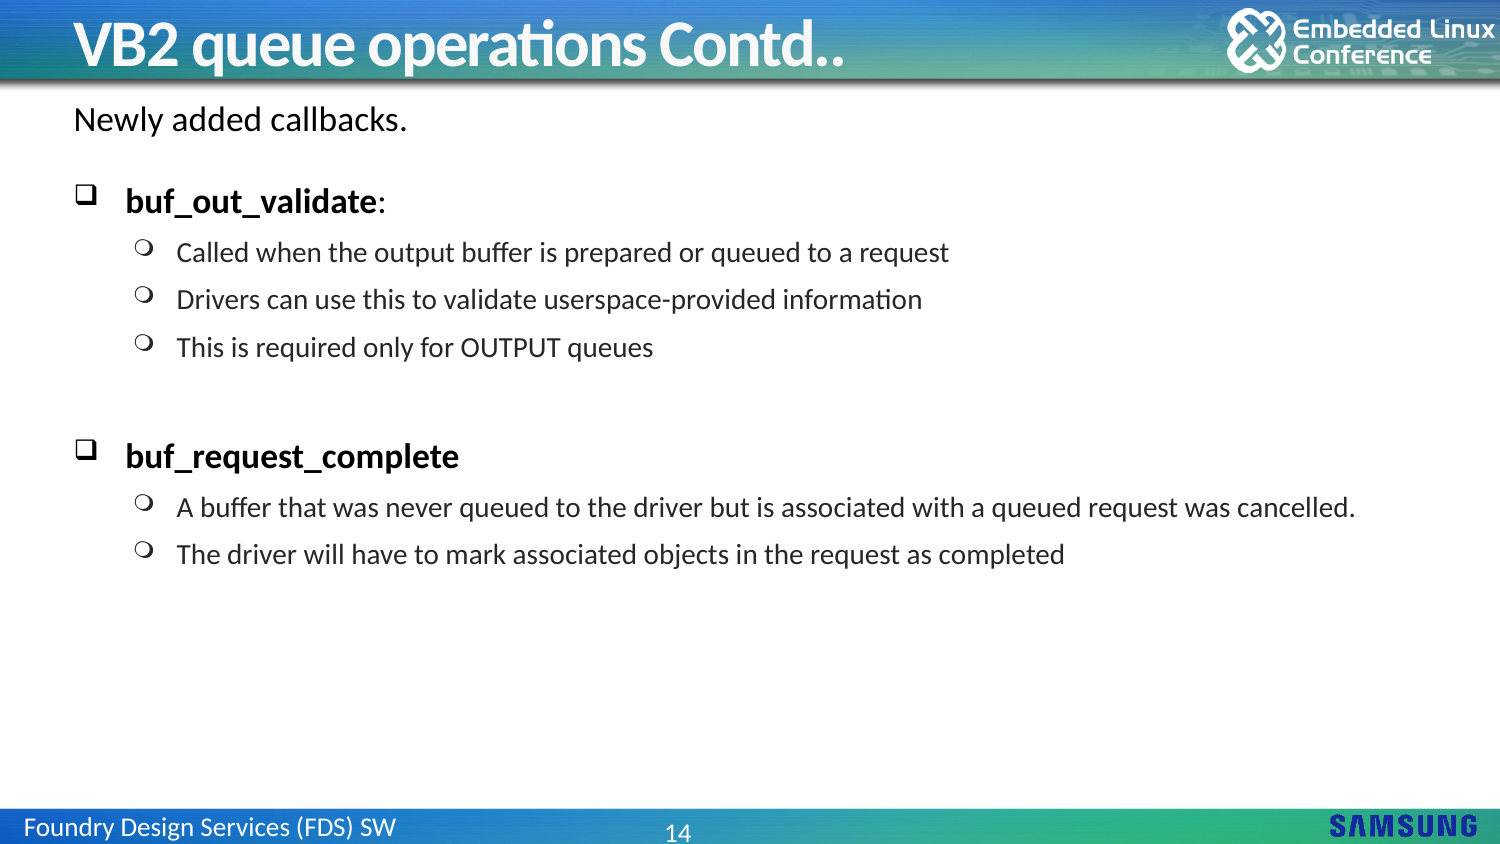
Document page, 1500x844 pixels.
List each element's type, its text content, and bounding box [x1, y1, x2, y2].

title VB2 queue operations Contd.. [58, 1, 1430, 78]
picture [0, 0, 1500, 844]
list Newly added callbacks. buf_out_validate: Called when the output buffer is prepared or queued to a request Drivers can use this to validate userspace-provided information This is required only for OUTPUT queues buf_request_complete A buffer that was never queued to the driver but is associated with a queued request was cancelled. The driver will have to mark associated objects in the request as completed [58, 96, 1430, 798]
